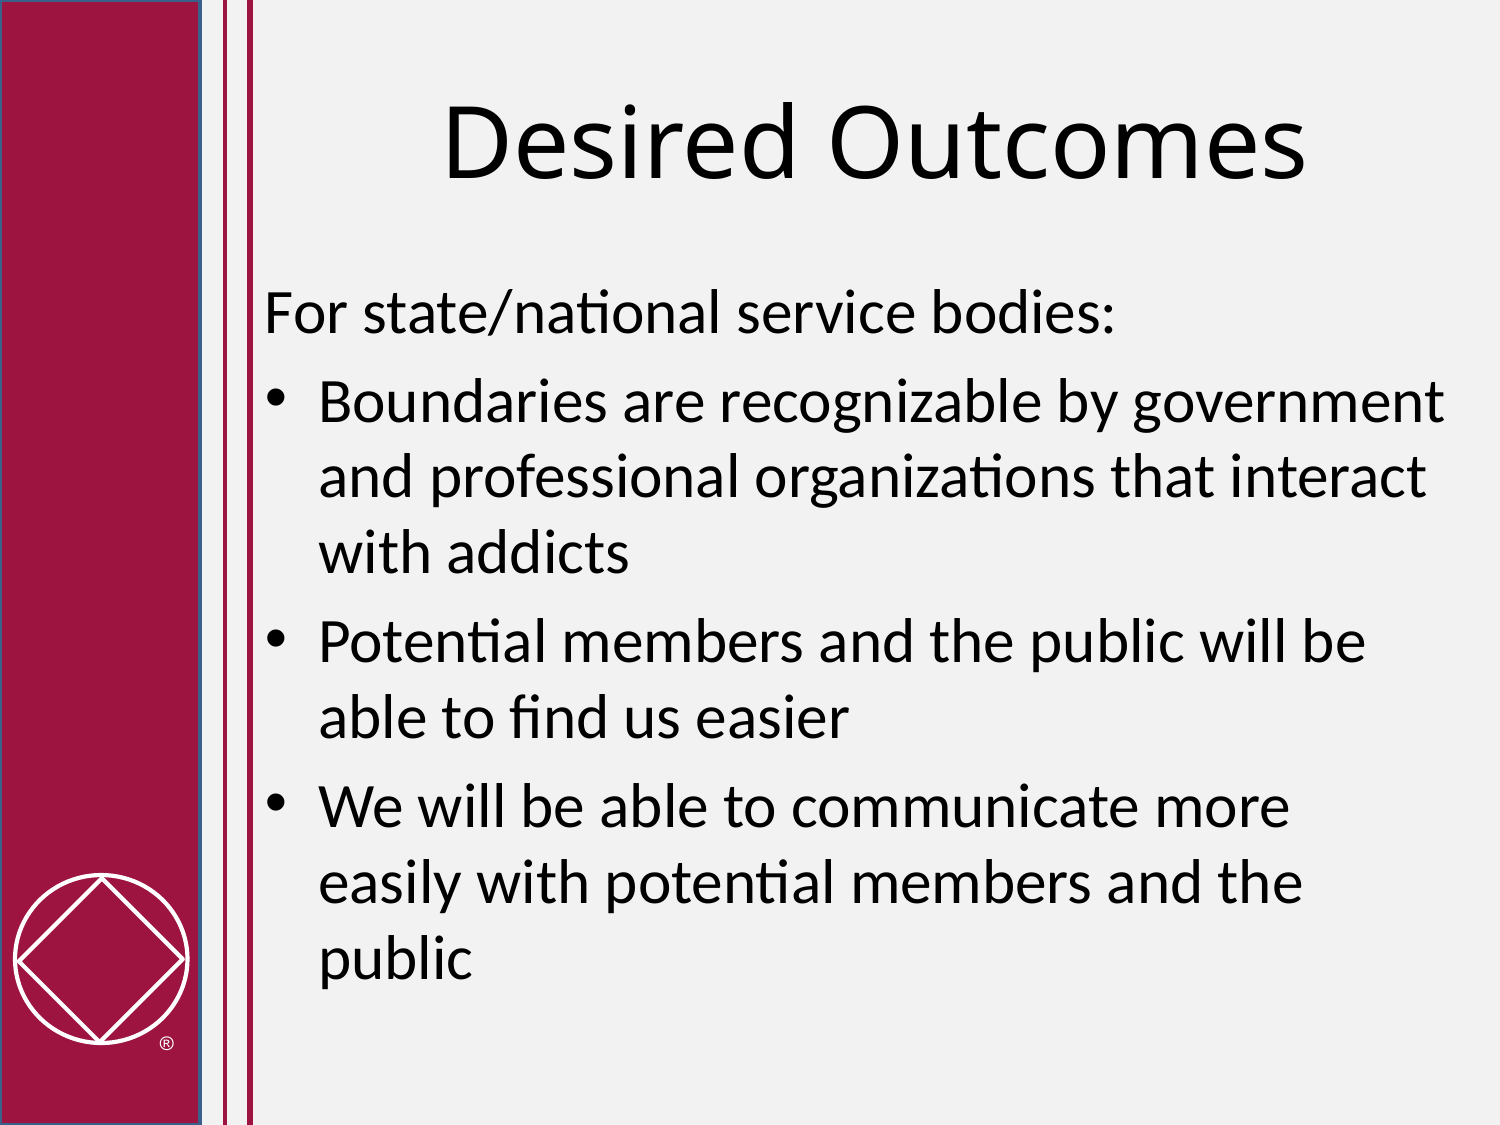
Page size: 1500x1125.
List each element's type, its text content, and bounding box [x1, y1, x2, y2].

list For state/national service bodies: Boundaries are recognizable by government and professional organizations that interact with addicts Potential members and the public will be able to find us easier We will be able to communicate more easily with potential members and the public [249, 262, 1463, 1005]
title Desired Outcomes [249, 45, 1500, 233]
